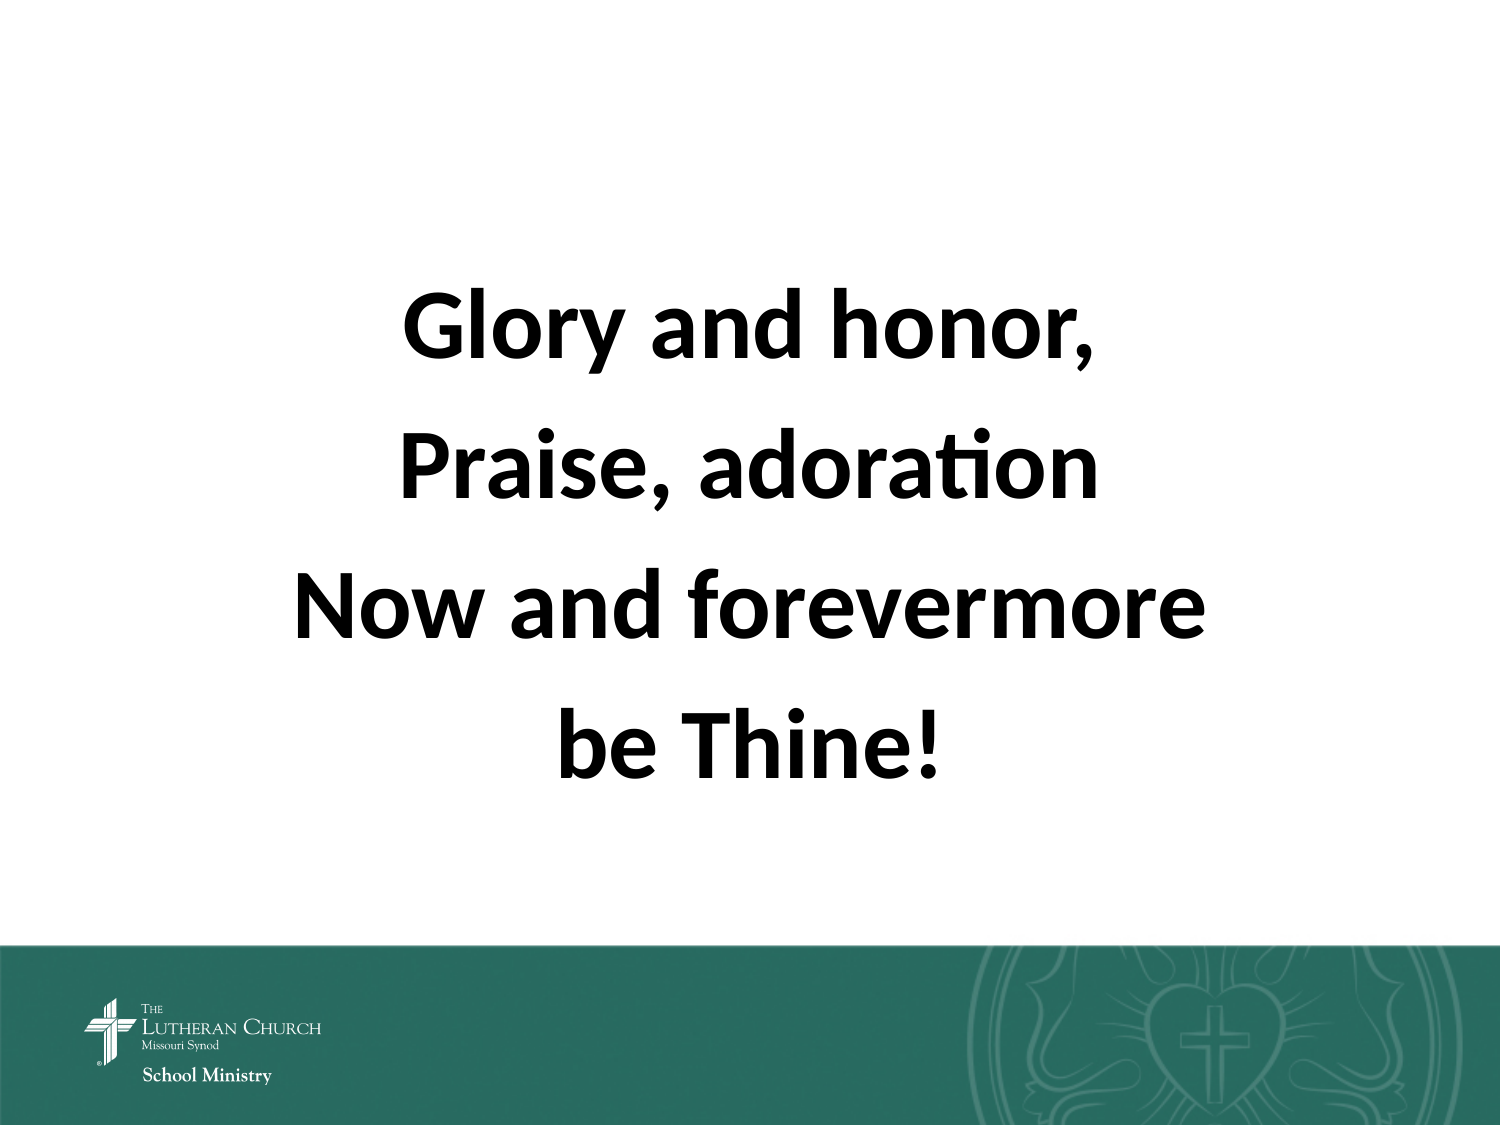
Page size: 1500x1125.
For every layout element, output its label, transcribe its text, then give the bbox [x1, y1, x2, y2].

list Glory and honor, Praise, adoration Now and forevermore be Thine! [73, 111, 1428, 975]
picture [0, 0, 1500, 1125]
